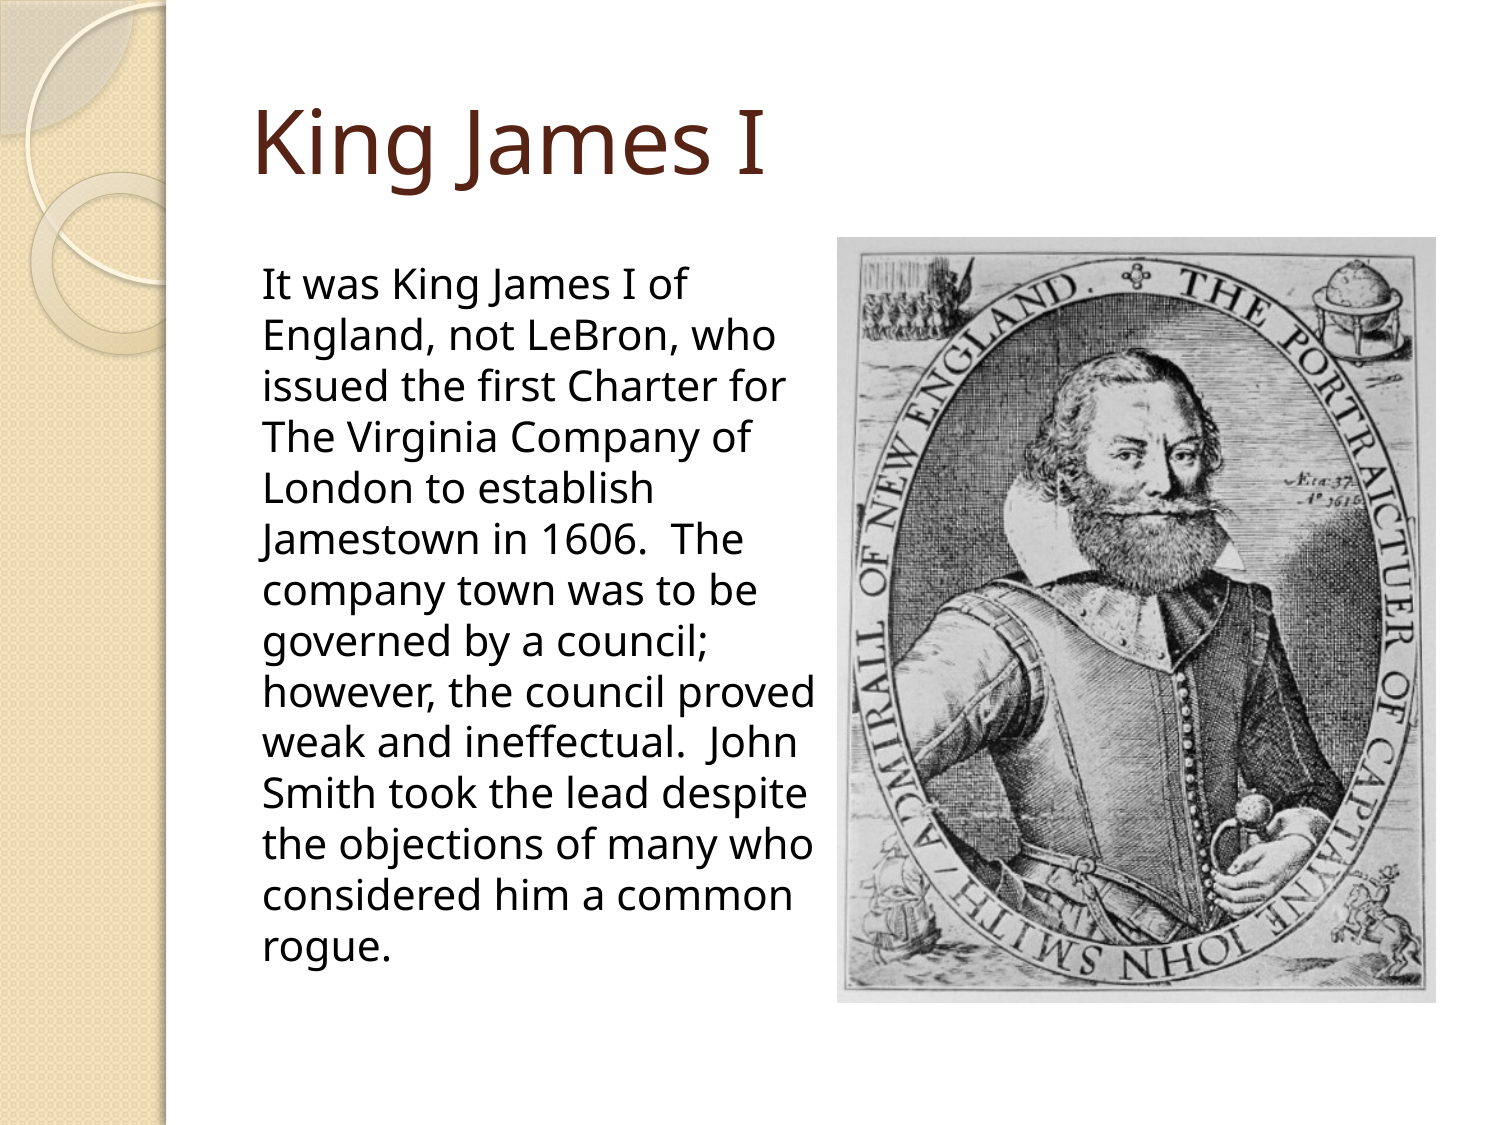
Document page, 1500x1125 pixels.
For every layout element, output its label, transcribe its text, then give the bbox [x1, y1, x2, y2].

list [837, 237, 1436, 1003]
list It was King James I of England, not LeBron, who issued the first Charter for The Virginia Company of London to establish Jamestown in 1606. The company town was to be governed by a council; however, the council proved weak and ineffectual. John Smith took the lead despite the objections of many who considered him a common rogue. [235, 249, 836, 1015]
title King James I [235, 45, 1466, 233]
